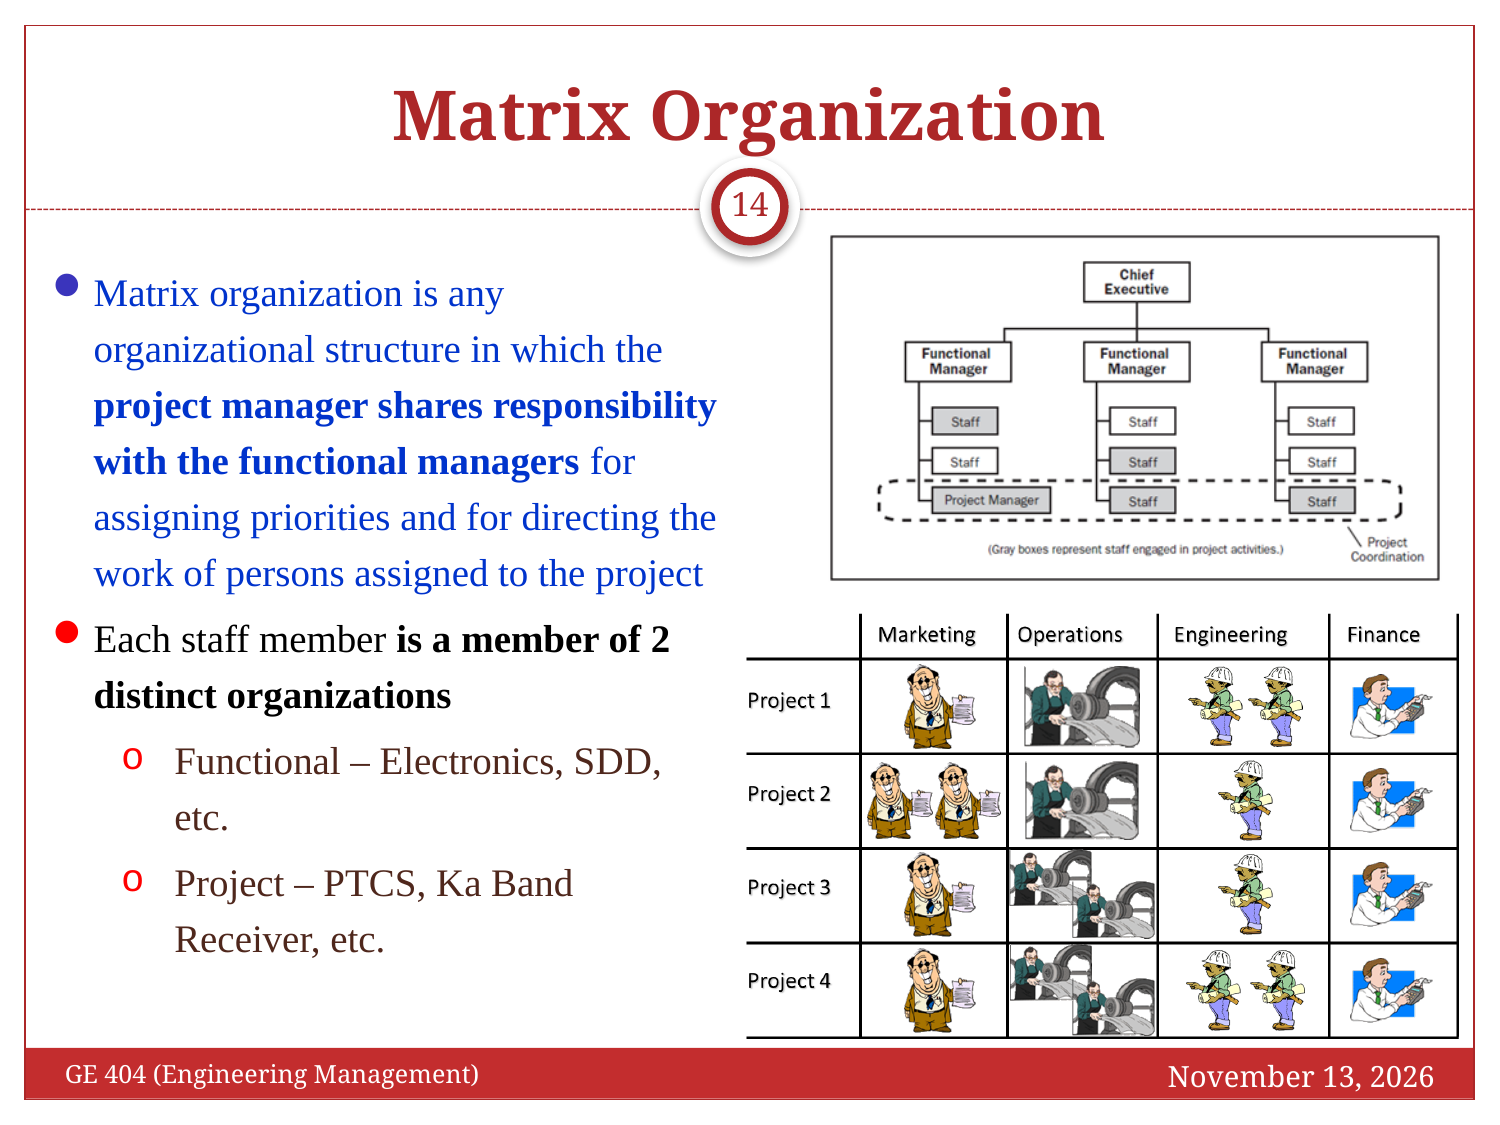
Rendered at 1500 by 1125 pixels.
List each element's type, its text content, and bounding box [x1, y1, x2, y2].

list Matrix organization is any organizational structure in which the project manager shares responsibility with the functional managers for assigning priorities and for directing the work of persons assigned to the project Each staff member is a member of 2 distinct organizations Functional – Electronics, SDD, etc. Project – PTCS, Ka Band Receiver, etc. [37, 250, 738, 1001]
footer GE 404 (Engineering Management) [50, 1051, 638, 1112]
picture [732, 612, 1460, 1040]
picture [819, 224, 1450, 590]
title Matrix Organization [49, 37, 1450, 162]
slide_number 14 [712, 169, 788, 243]
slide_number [950, 1051, 1450, 1111]
